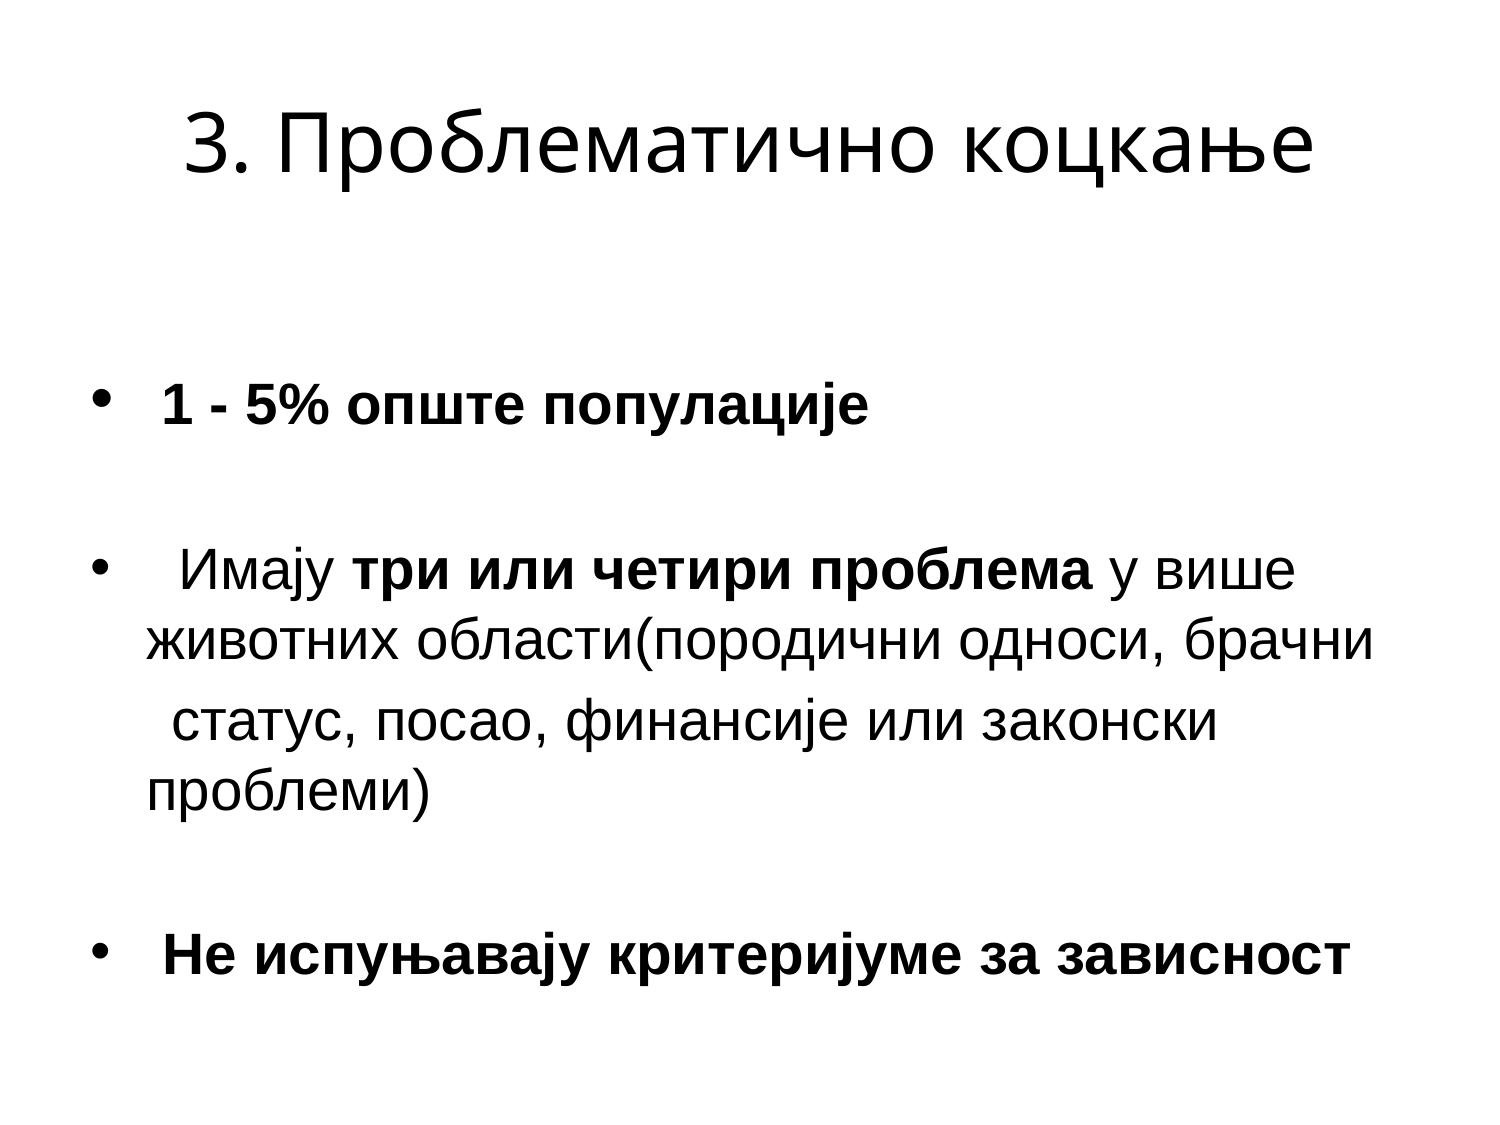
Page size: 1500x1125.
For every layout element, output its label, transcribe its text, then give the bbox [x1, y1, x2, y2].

list 1 - 5% опште популације Имају три или четири проблема у више животних области(породични односи, брачни статус, посао, финансије или законски проблеми) Не испуњавају критеријуме за зависност [74, 349, 1426, 963]
title 3. Проблематично коцкање [74, 44, 1426, 233]
